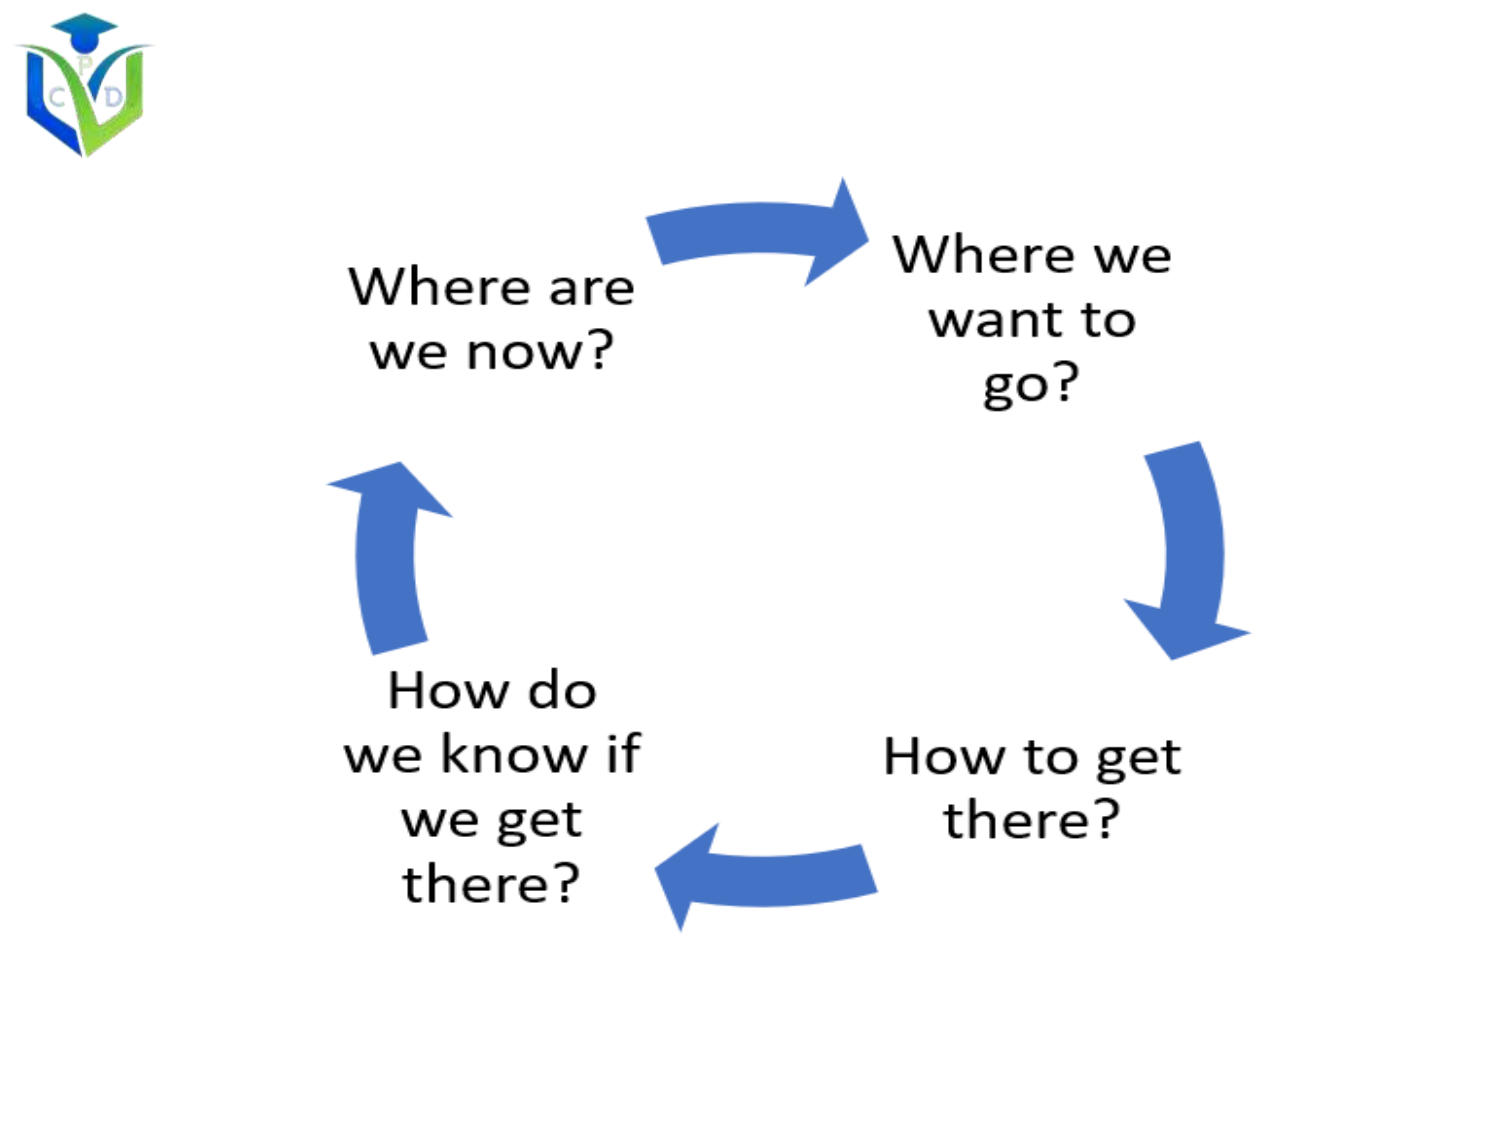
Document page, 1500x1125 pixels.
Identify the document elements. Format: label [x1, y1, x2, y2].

picture [12, 12, 159, 158]
list [305, 165, 1272, 945]
